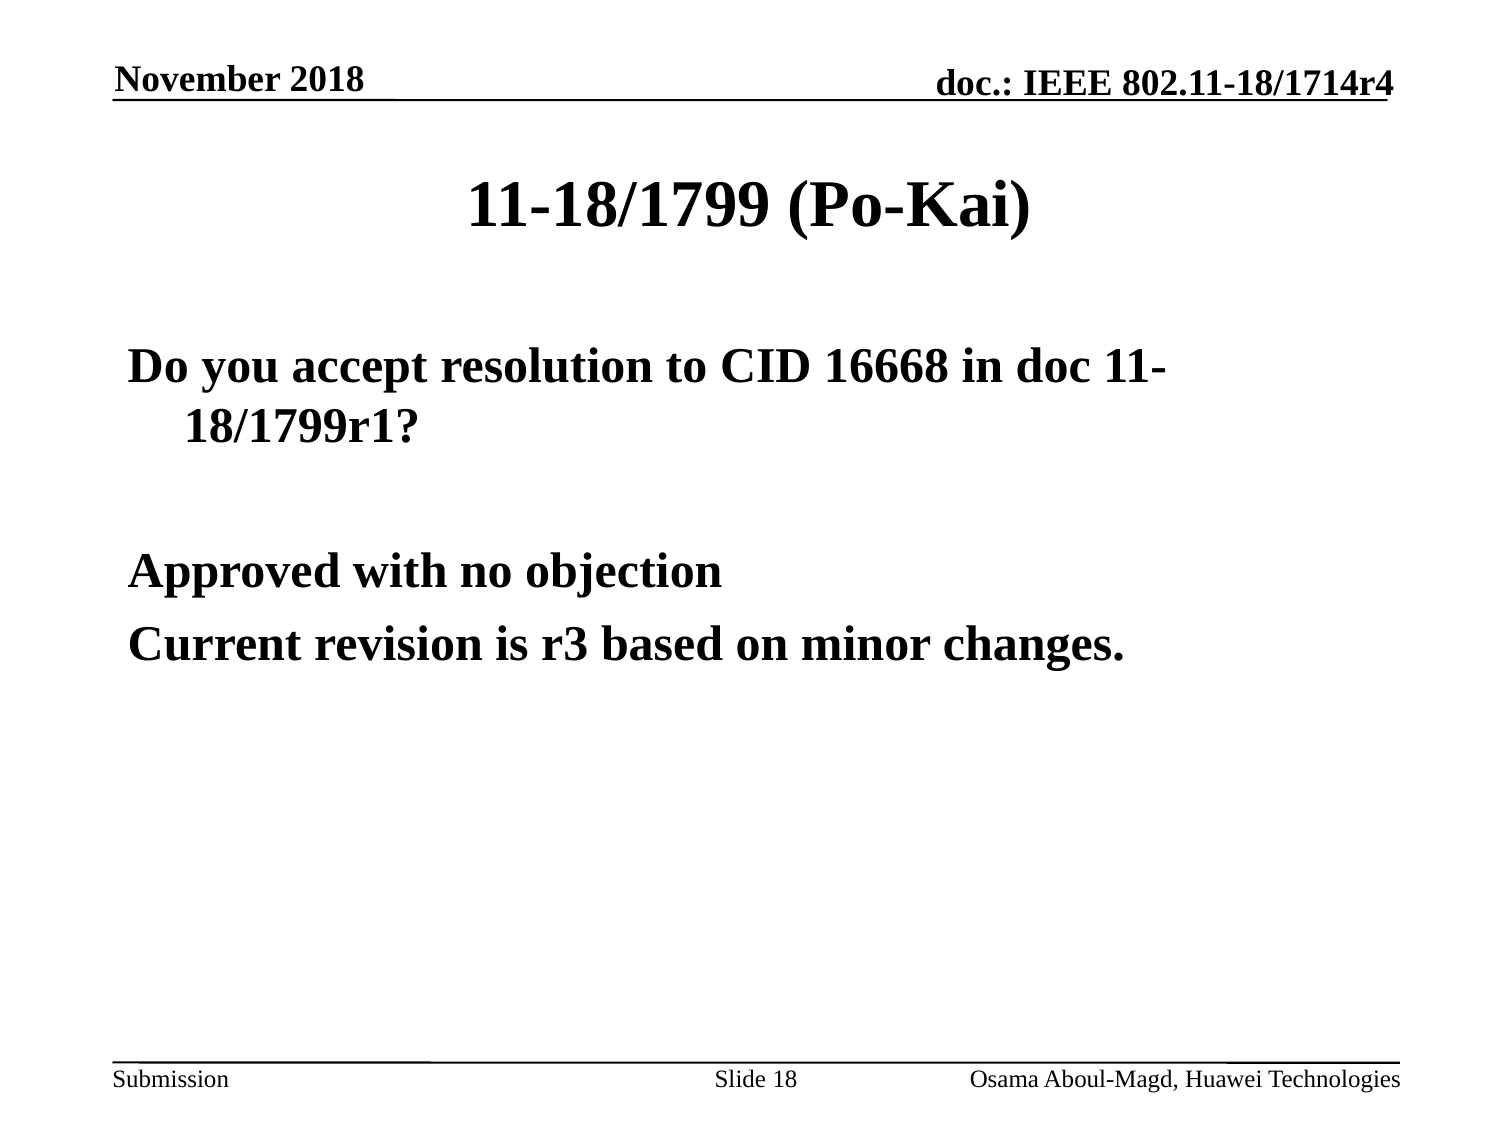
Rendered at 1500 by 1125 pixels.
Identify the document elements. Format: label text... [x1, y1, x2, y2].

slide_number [114, 54, 423, 100]
slide_number Slide 18 [712, 1061, 800, 1123]
list Do you accept resolution to CID 16668 in doc 11-18/1799r1? Approved with no objection Current revision is r3 based on minor changes. [112, 324, 1388, 1000]
footer Osama Aboul-Magd, Huawei Technologies [878, 1061, 1402, 1093]
title 11-18/1799 (Po-Kai) [112, 112, 1388, 288]
